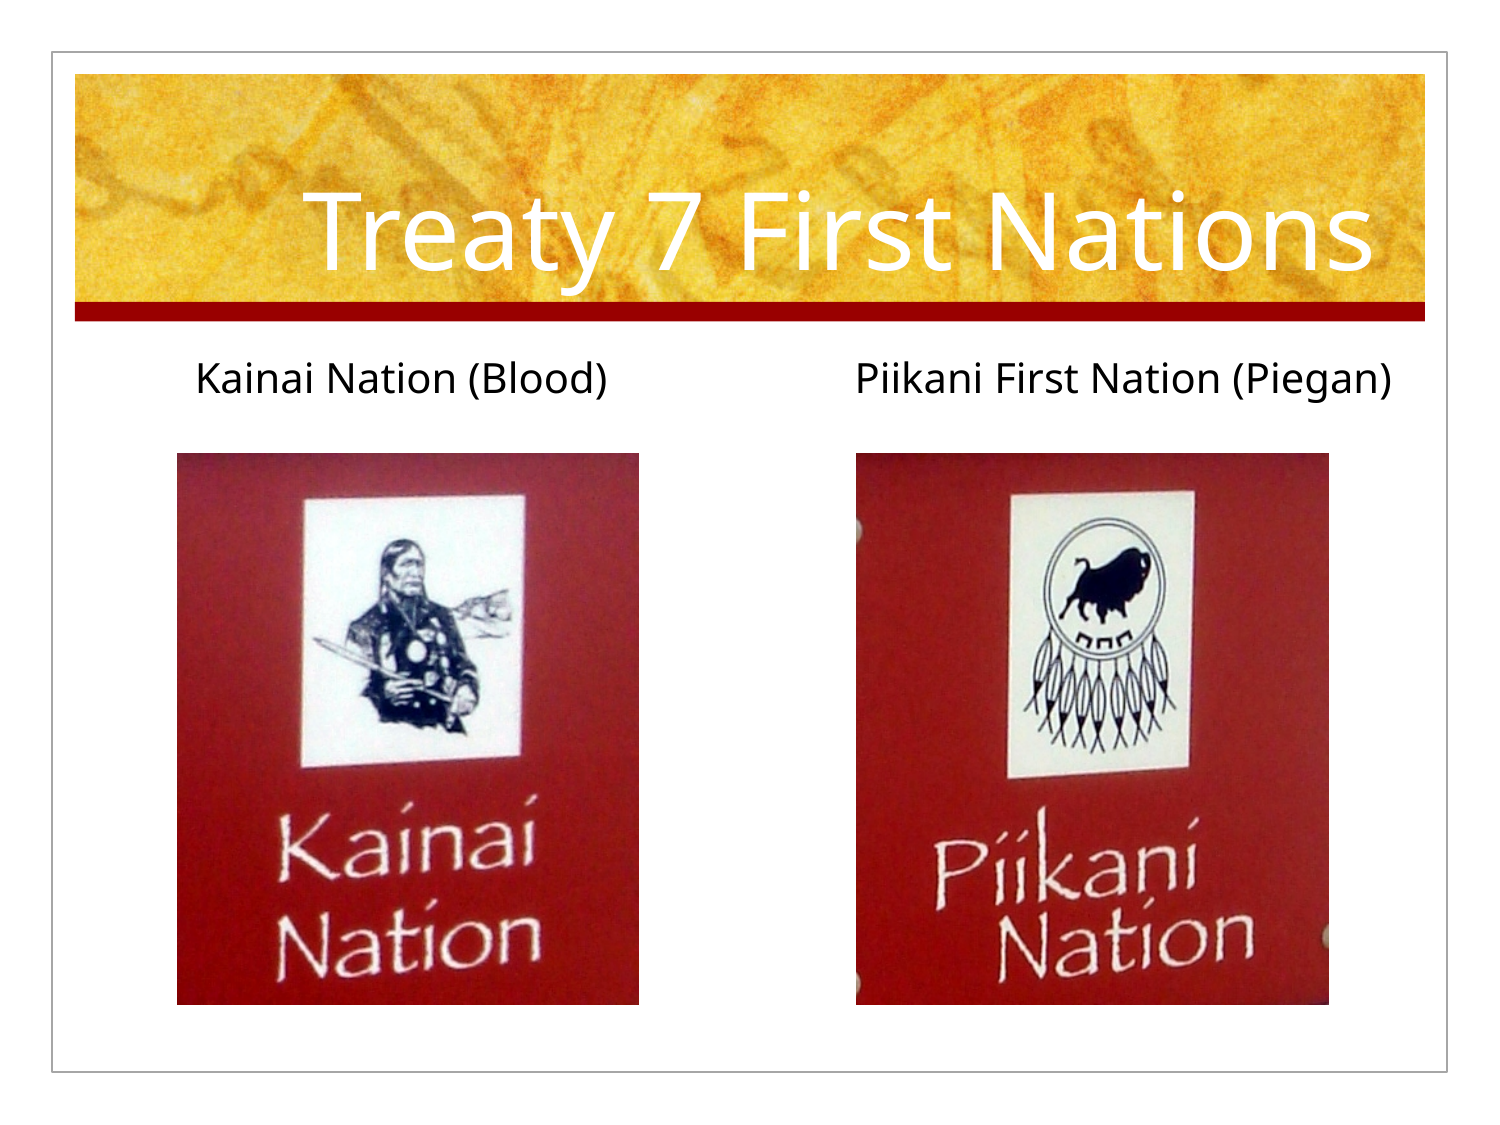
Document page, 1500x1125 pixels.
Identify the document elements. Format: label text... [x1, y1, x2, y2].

text_box Kainai Nation (Blood) [179, 344, 623, 410]
text_box Piikani First Nation (Piegan) [839, 344, 1407, 410]
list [791, 452, 1394, 1006]
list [107, 452, 709, 1006]
picture [75, 74, 1425, 301]
title Treaty 7 First Nations [108, 74, 1392, 292]
